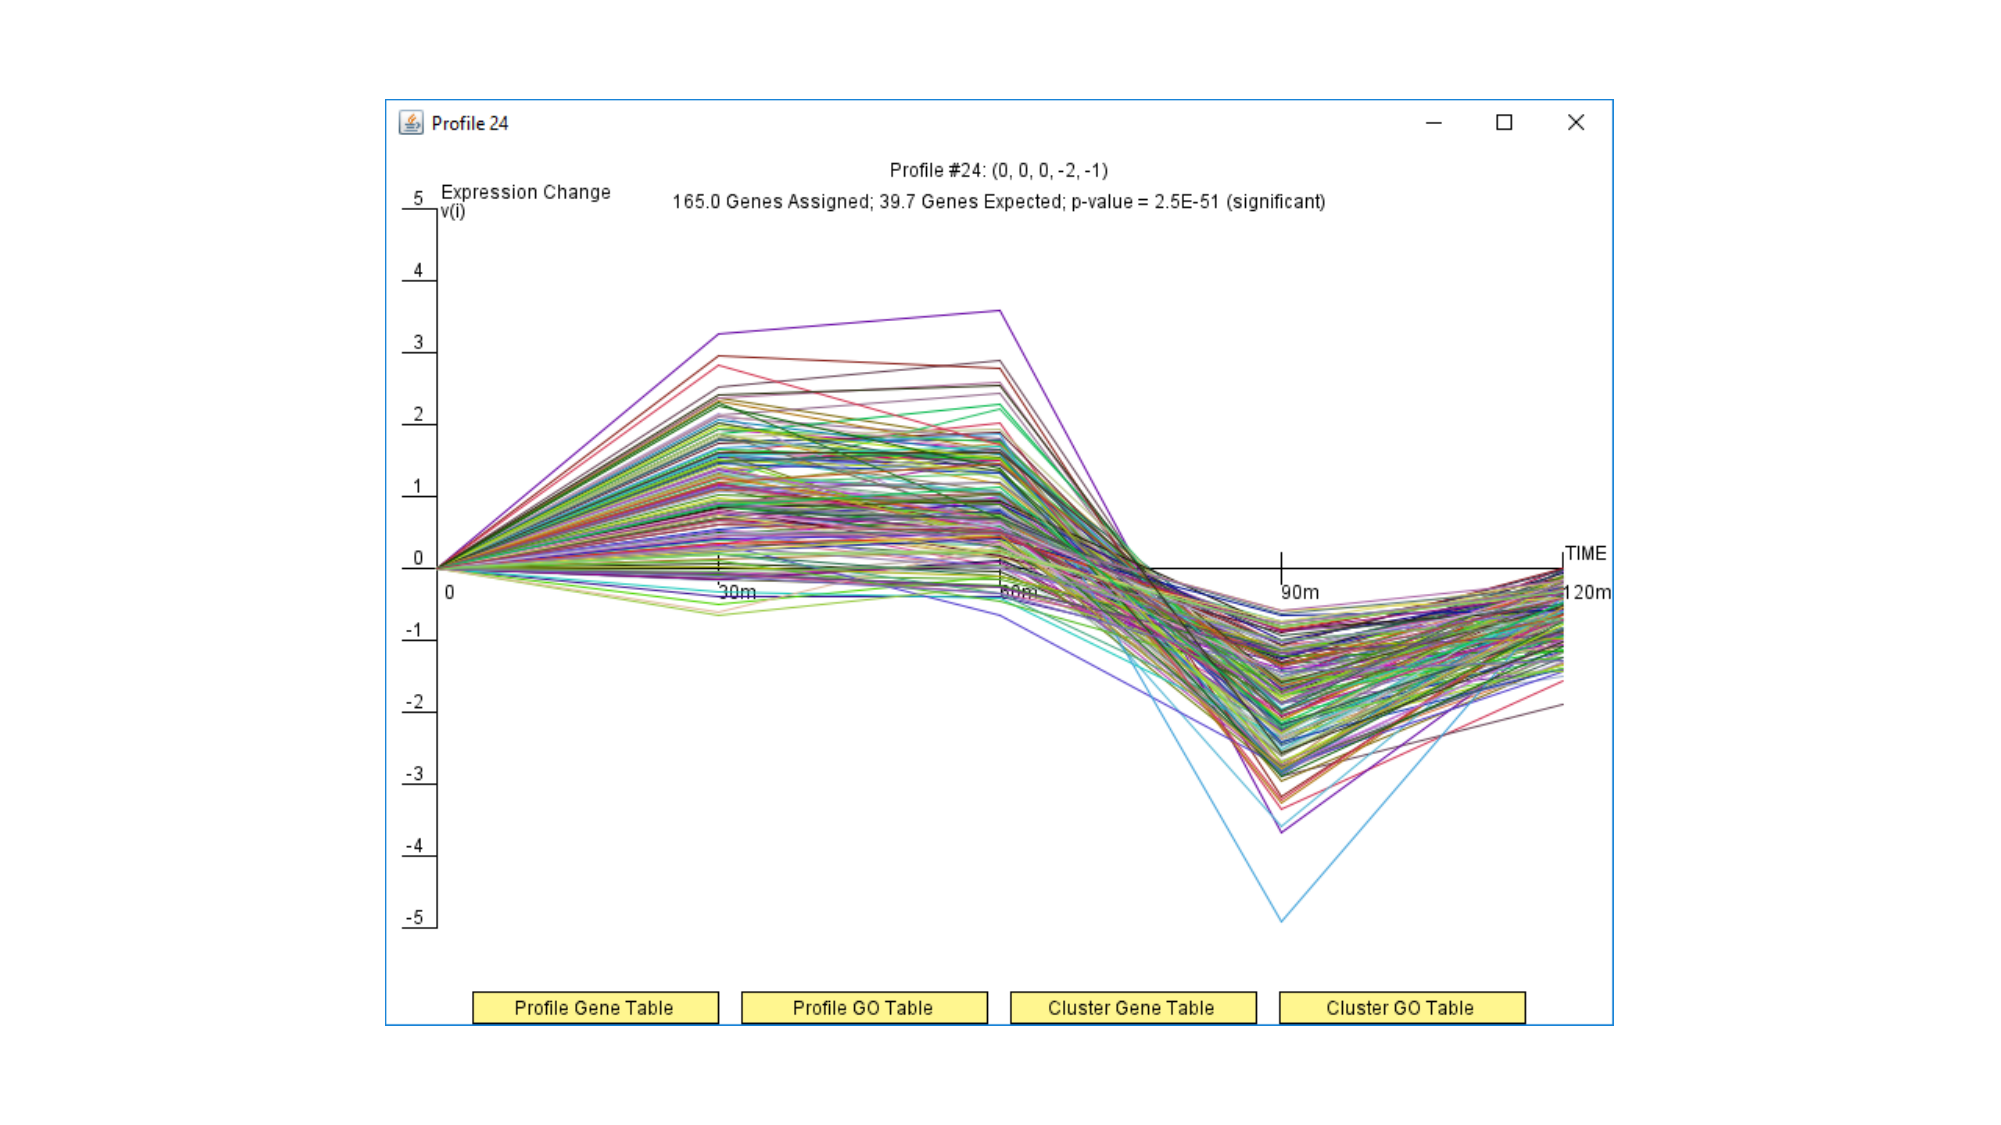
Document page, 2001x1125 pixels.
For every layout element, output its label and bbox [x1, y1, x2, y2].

picture [385, 99, 1614, 1026]
